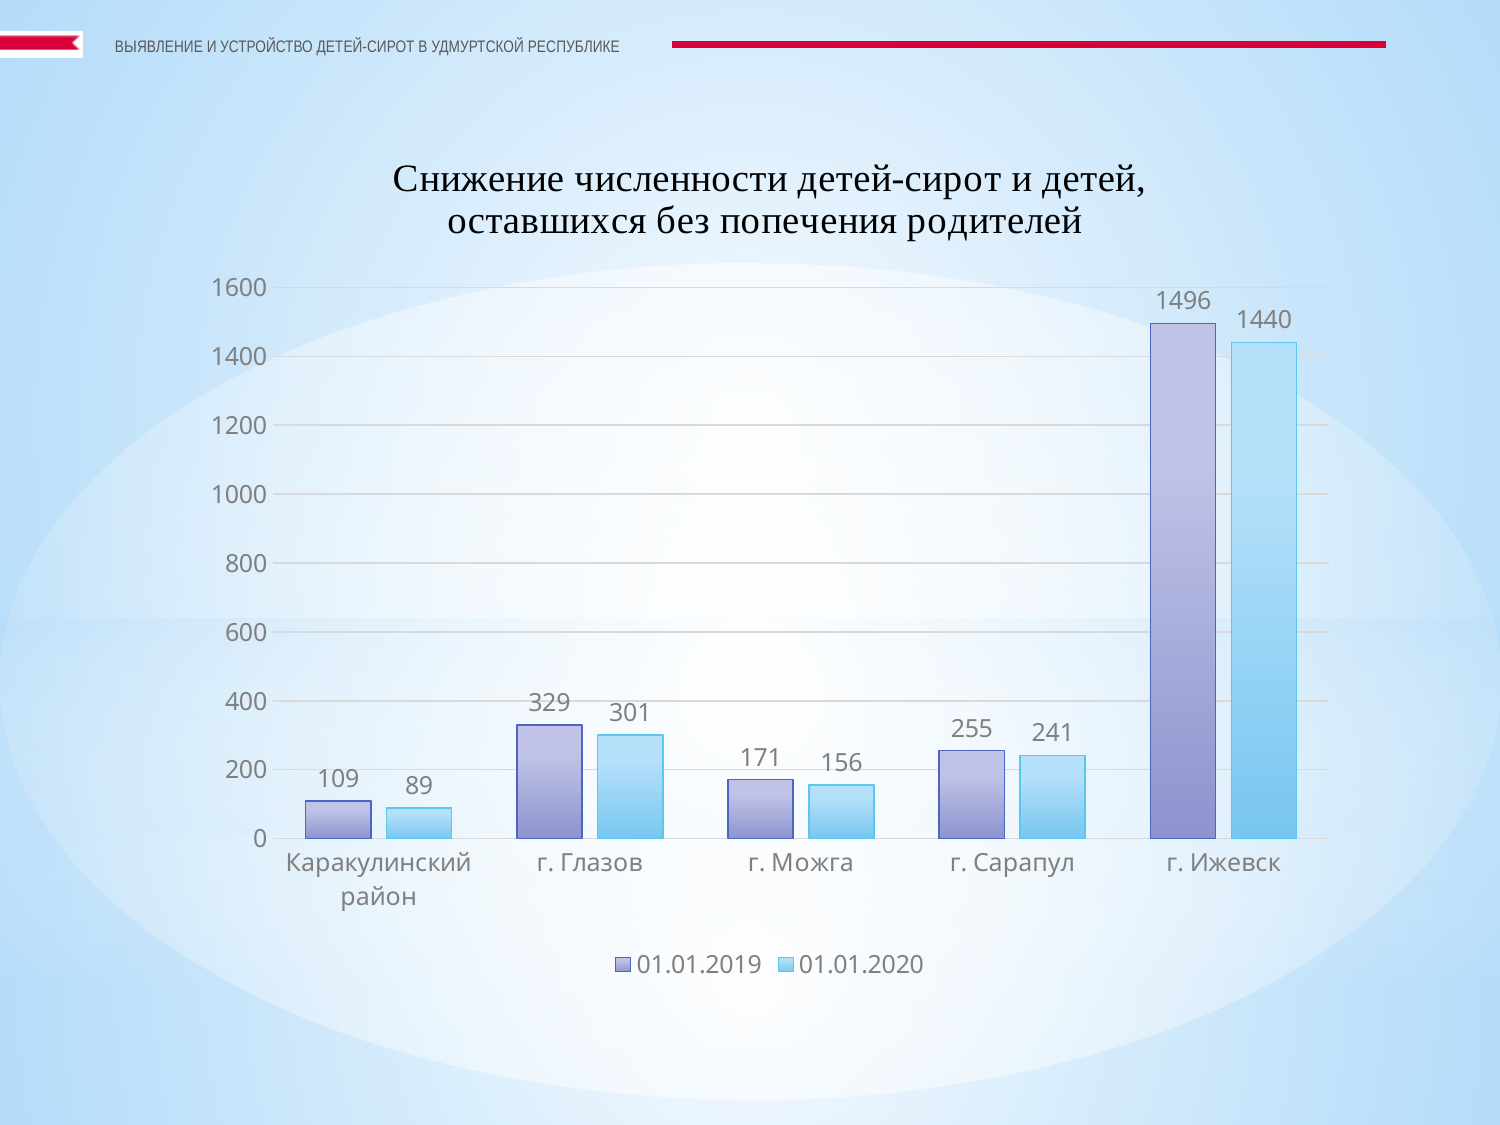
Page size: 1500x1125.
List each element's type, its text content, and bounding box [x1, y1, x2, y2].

picture [0, 30, 83, 58]
chart [187, 119, 1353, 988]
text_box ВЫЯВЛЕНИЕ И УСТРОЙСТВО ДЕТЕЙ-СИРОТ В УДМУРТСКОЙ РЕСПУБЛИКЕ [100, 28, 759, 63]
